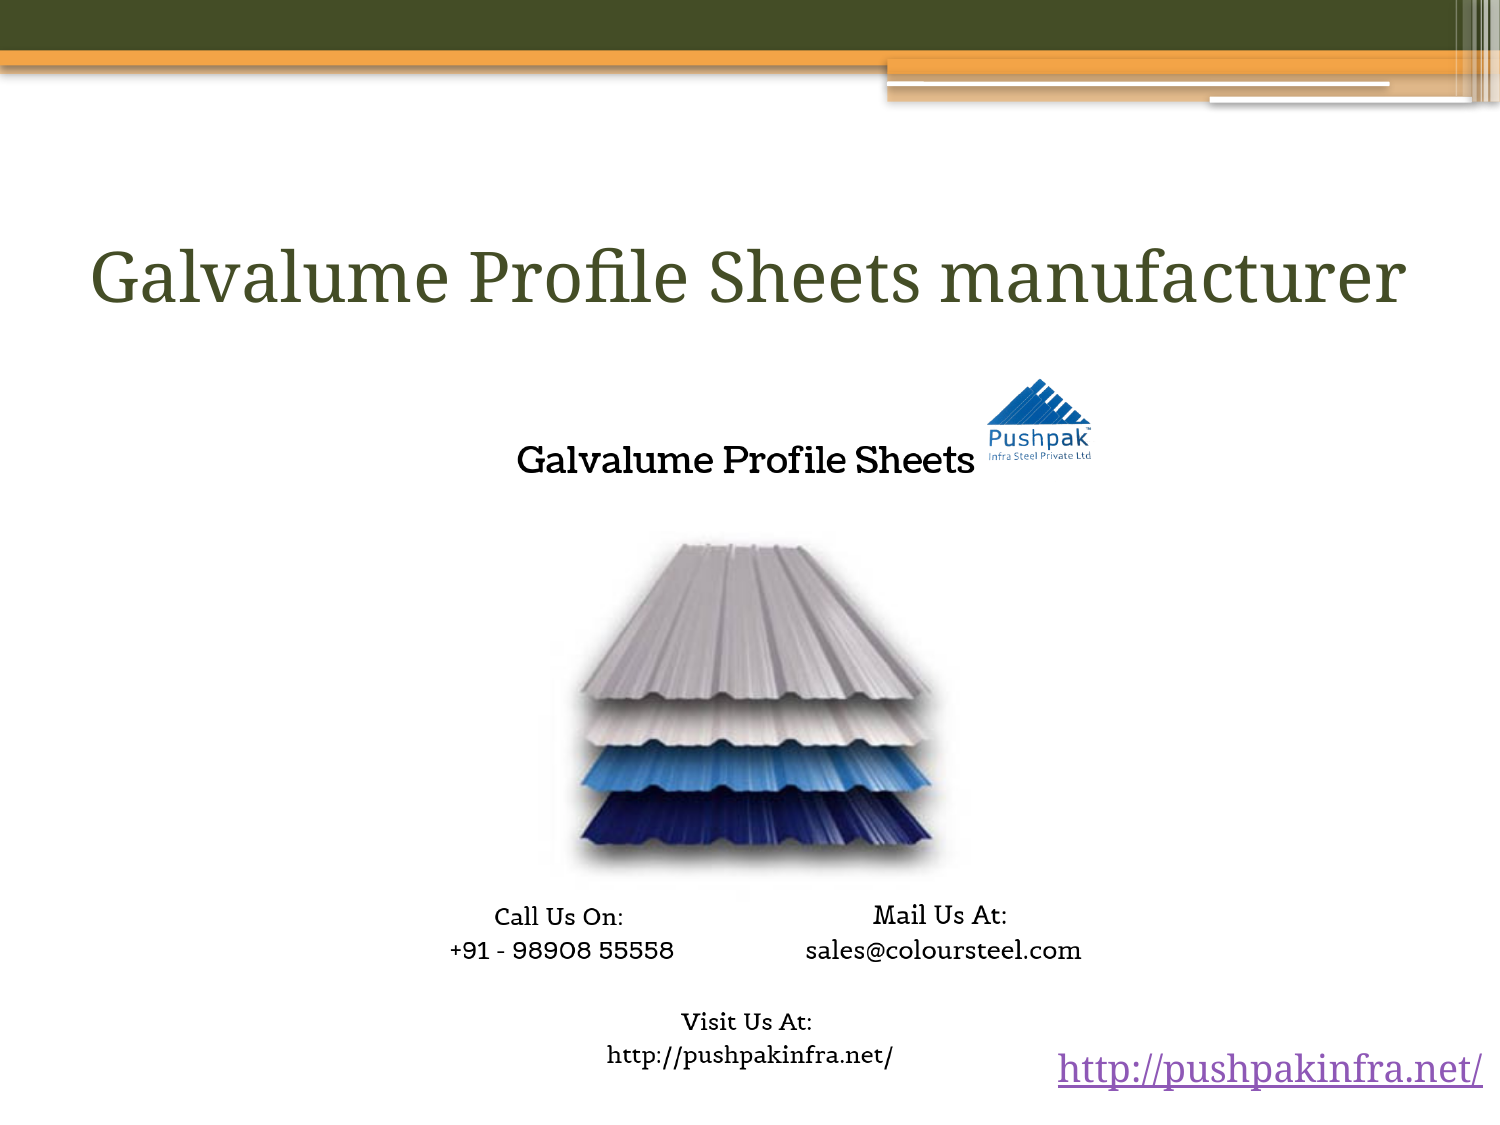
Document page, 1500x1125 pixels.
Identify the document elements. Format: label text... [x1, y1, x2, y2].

title Galvalume Profile Sheets manufacturer [75, 187, 1425, 363]
text_box http://pushpakinfra.net/ [1042, 1037, 1498, 1104]
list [394, 368, 1105, 1079]
